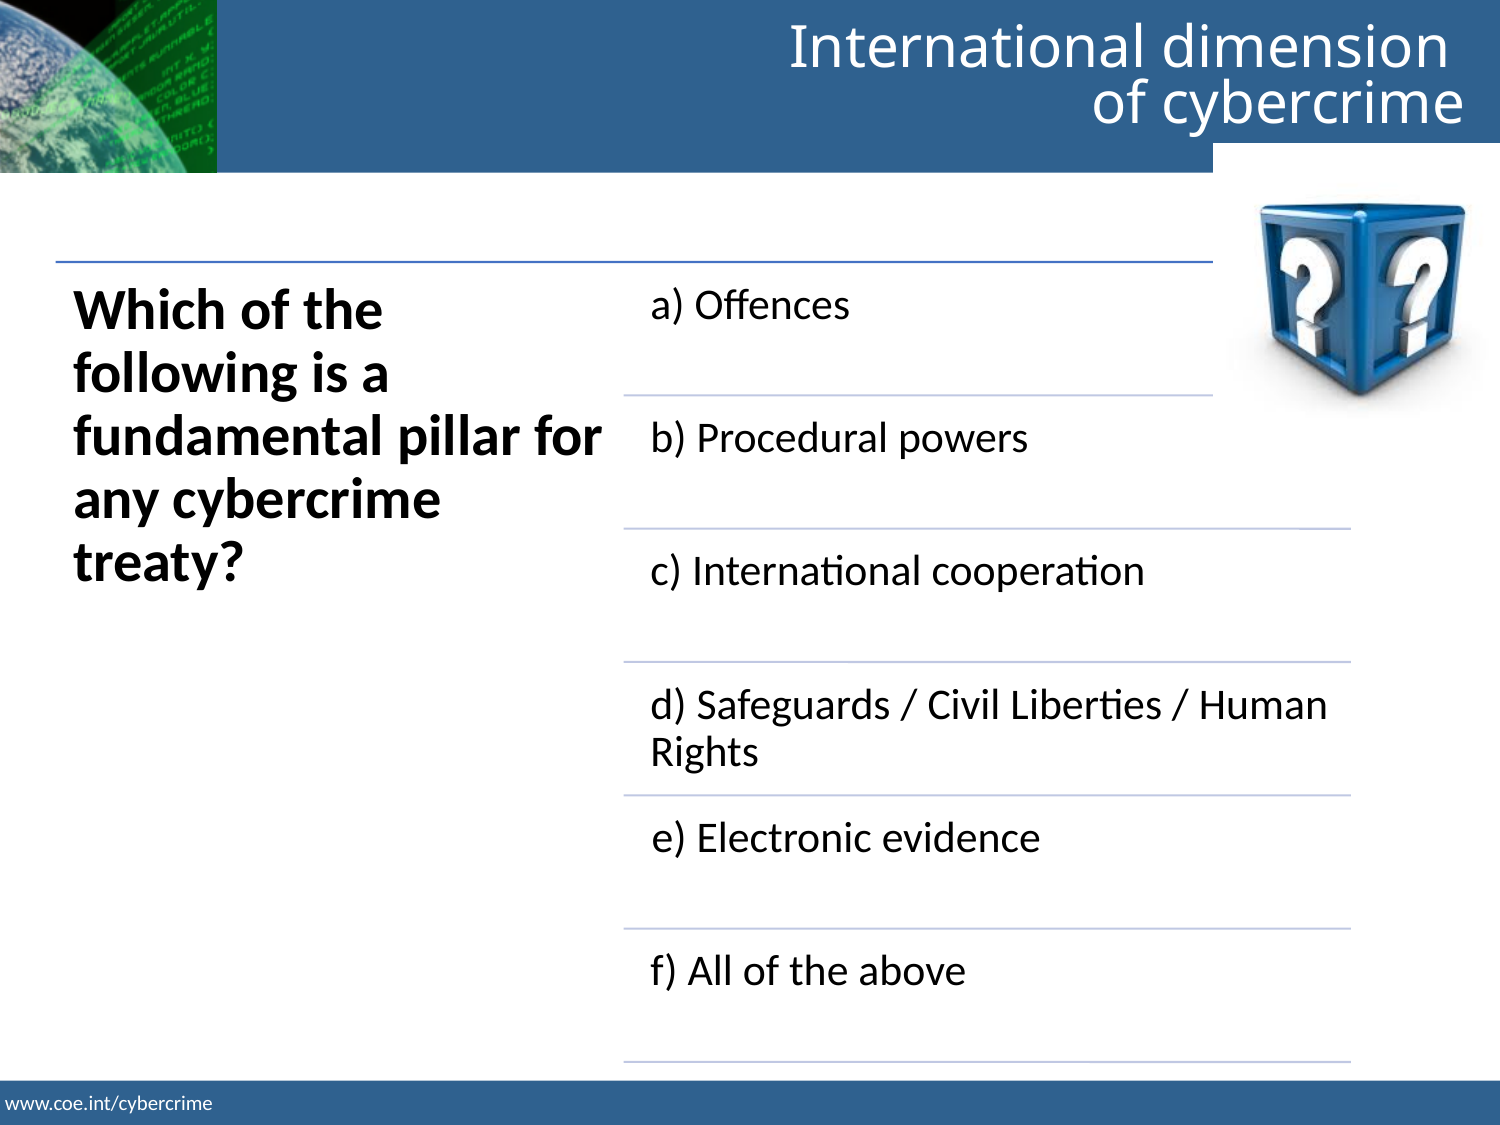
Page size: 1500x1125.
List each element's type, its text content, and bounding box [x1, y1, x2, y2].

text_box International dimension of cybercrime [515, 15, 1480, 143]
picture [1213, 143, 1500, 434]
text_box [55, 261, 1353, 1069]
picture [0, 1, 217, 173]
